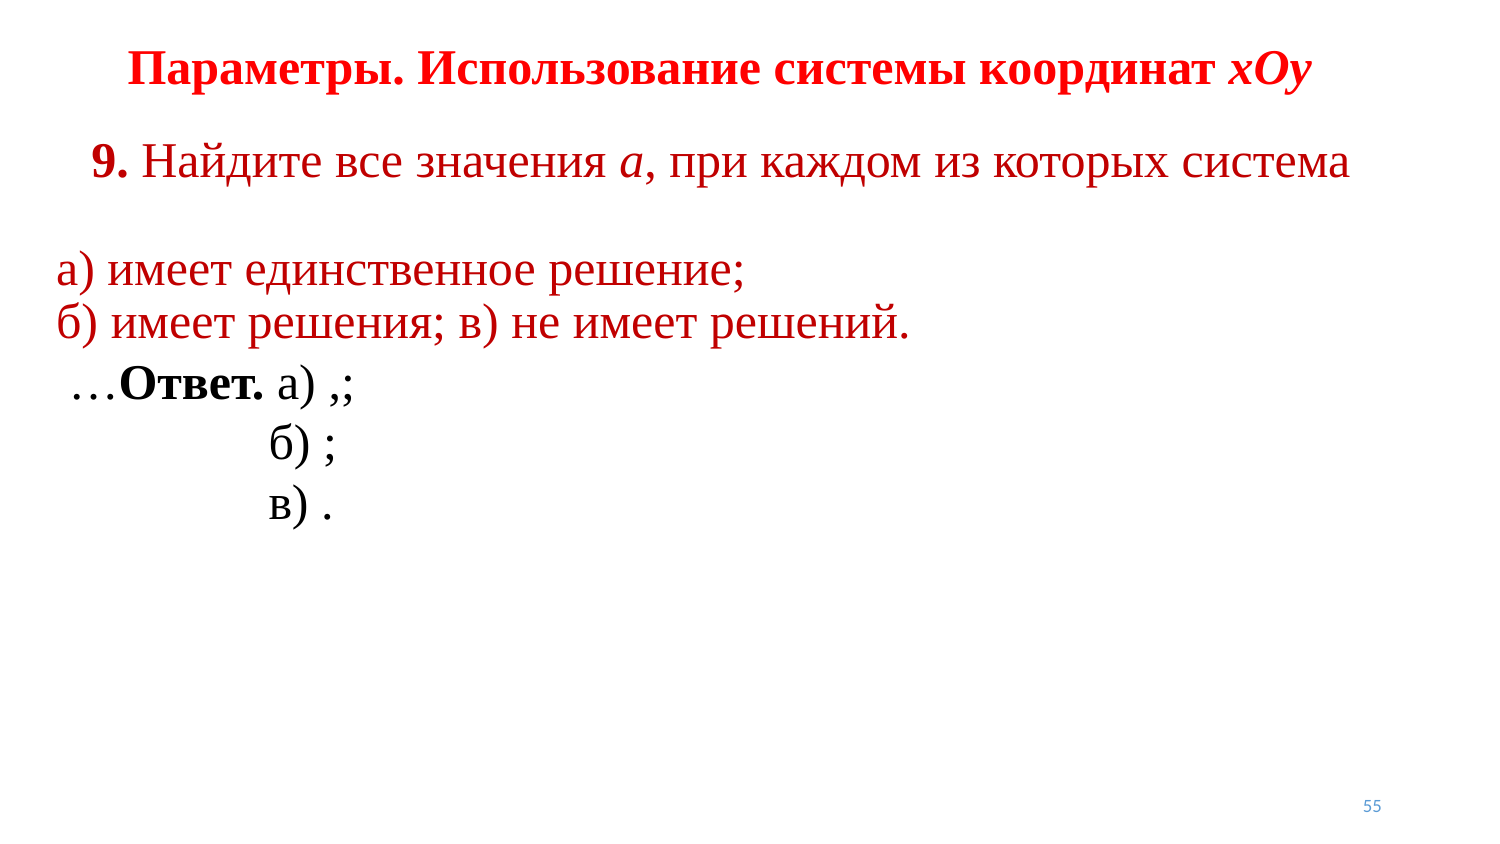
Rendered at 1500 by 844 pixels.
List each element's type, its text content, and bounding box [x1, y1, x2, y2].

slide_number 55 [1059, 782, 1397, 827]
subtitle [41, 126, 1471, 800]
title Параметры. Использование системы координат xOy [112, 32, 1376, 103]
